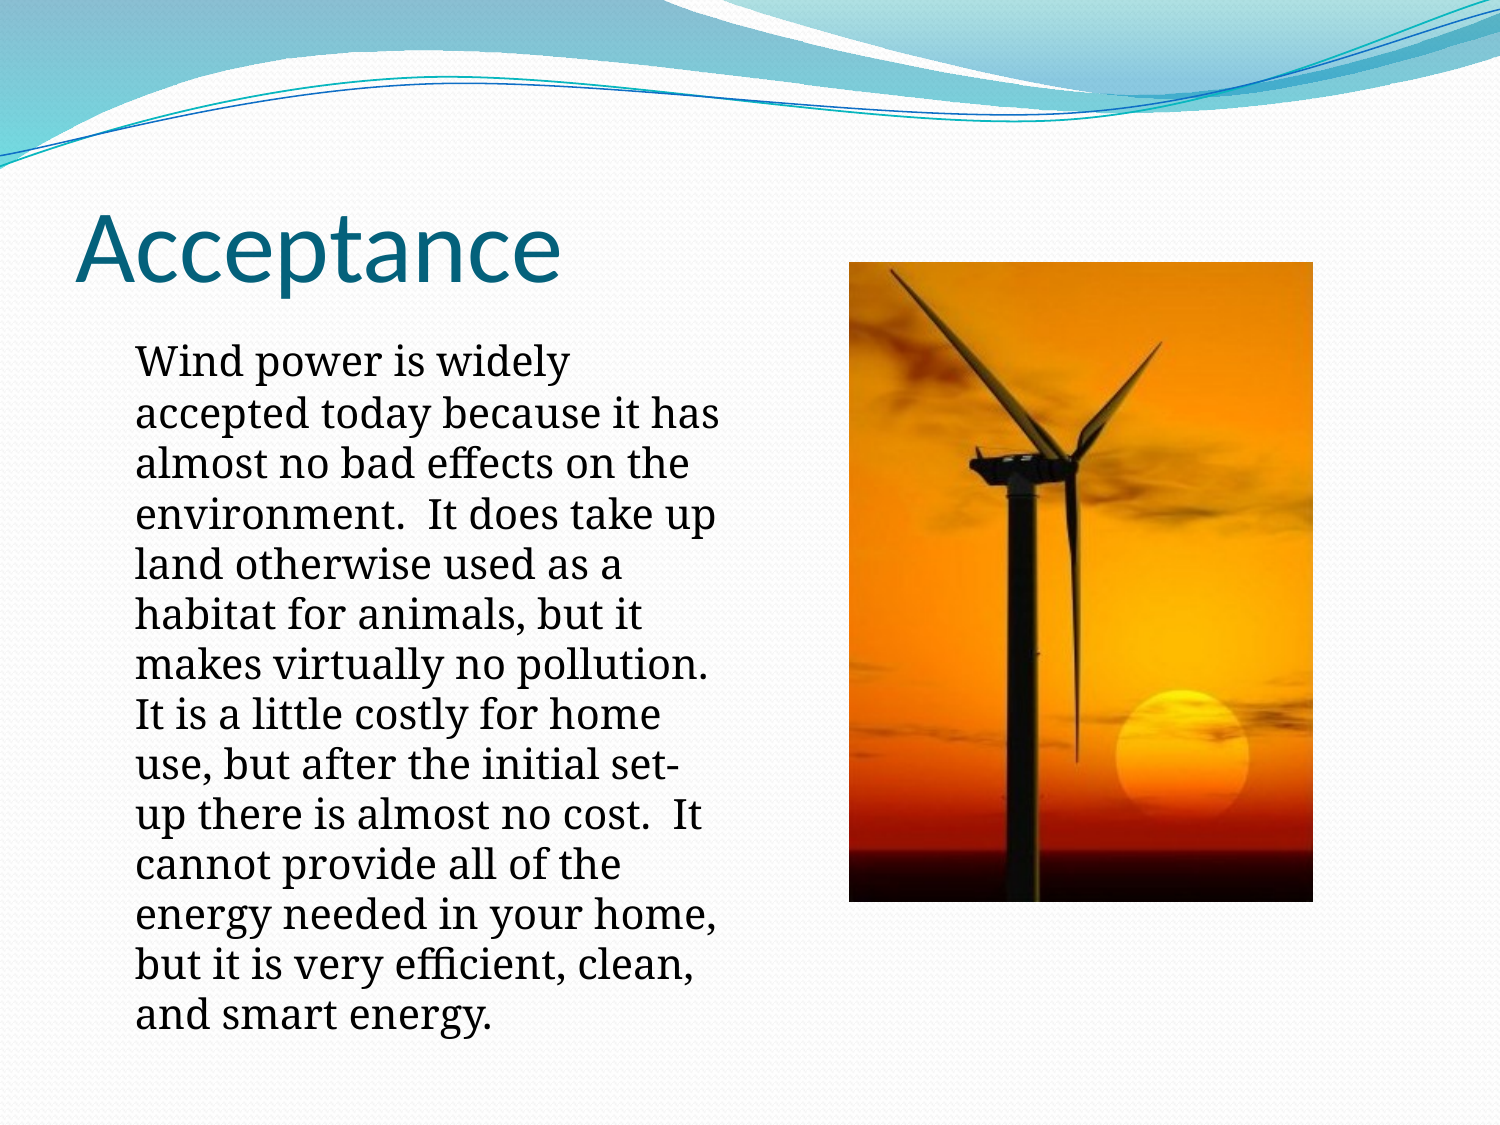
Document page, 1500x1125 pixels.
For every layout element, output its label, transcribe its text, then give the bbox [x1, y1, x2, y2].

picture [849, 262, 1313, 902]
list Wind power is widely accepted today because it has almost no bad effects on the environment. It does take up land otherwise used as a habitat for animals, but it makes virtually no pollution. It is a little costly for home use, but after the initial set-up there is almost no cost. It cannot provide all of the energy needed in your home, but it is very efficient, clean, and smart energy. [75, 314, 738, 1043]
title Acceptance [75, 115, 1425, 303]
